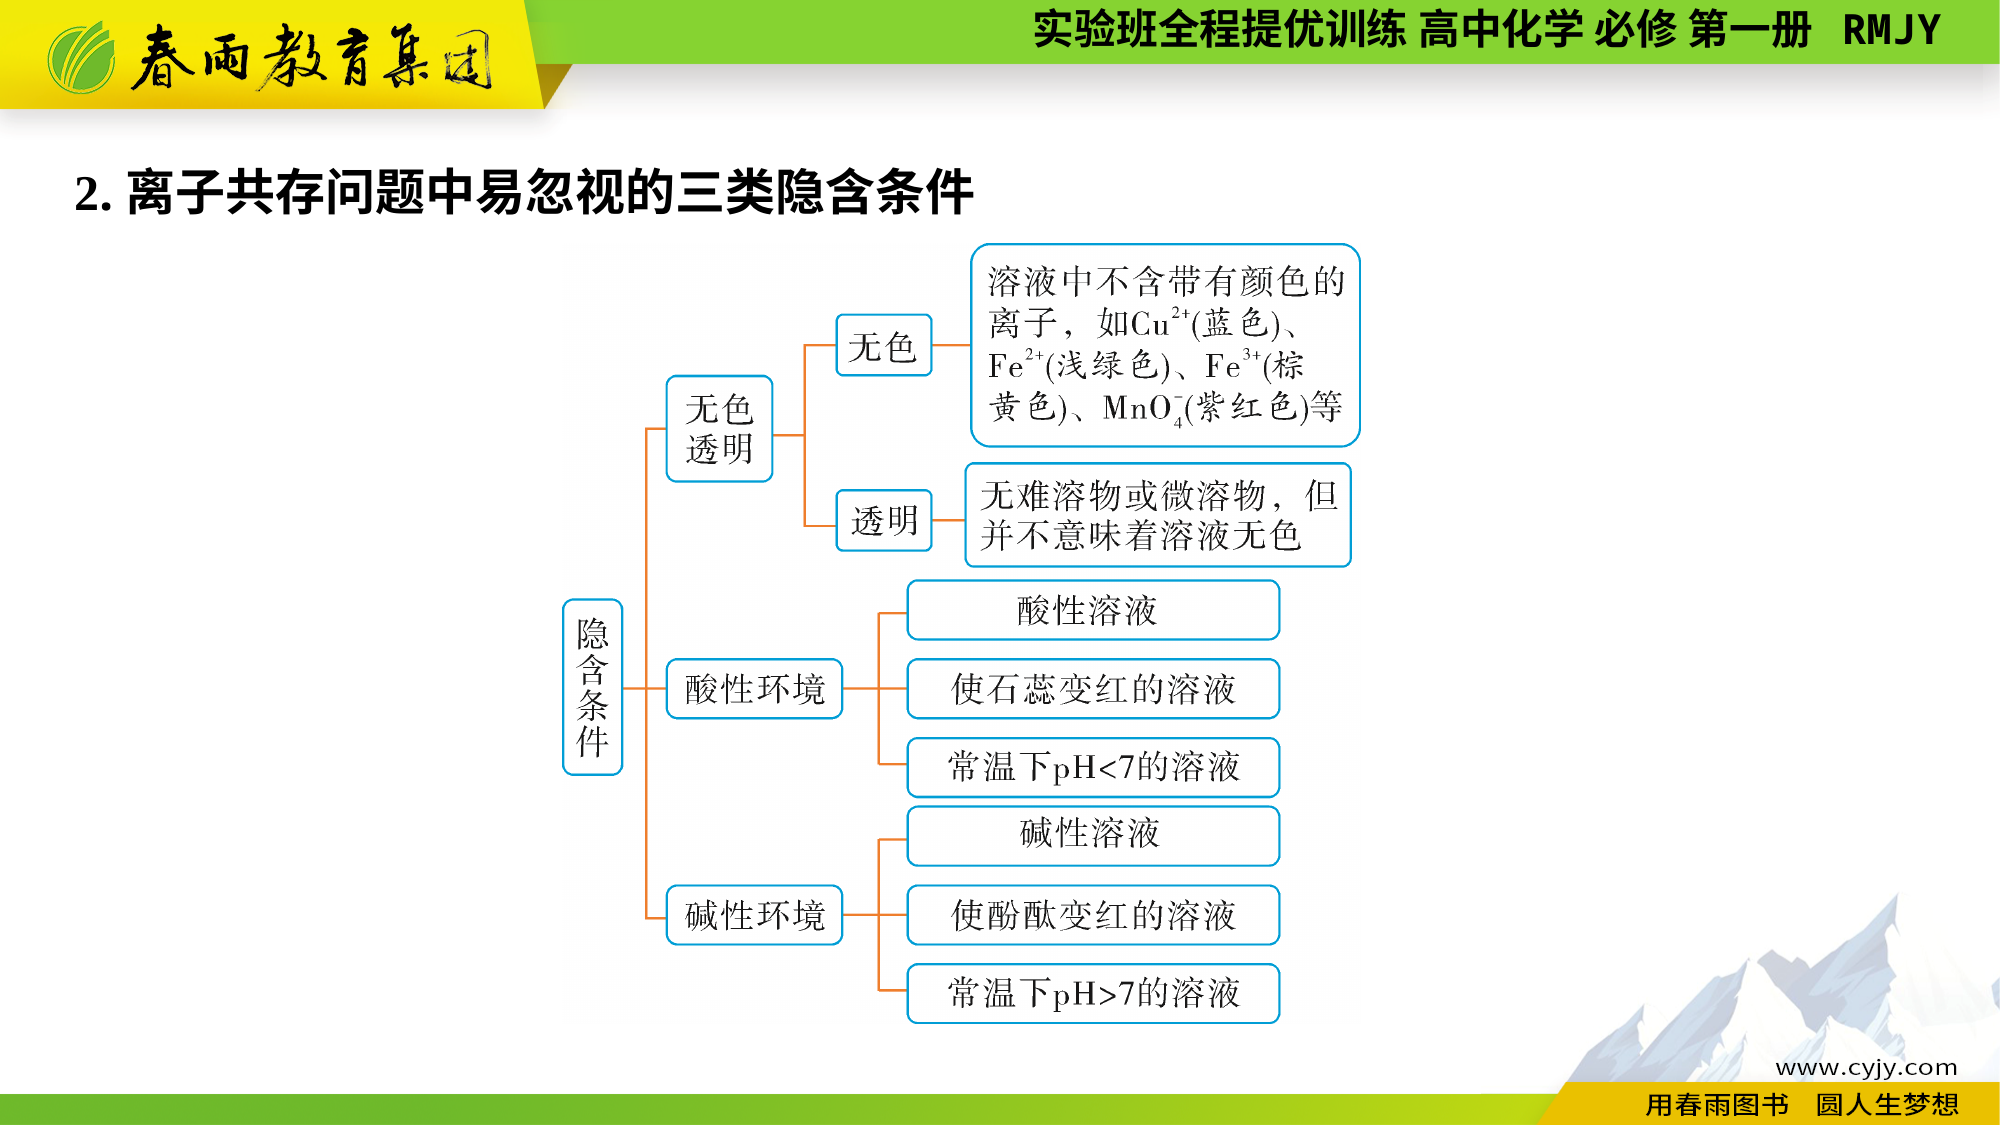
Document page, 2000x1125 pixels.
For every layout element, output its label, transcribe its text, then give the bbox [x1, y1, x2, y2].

picture [0, 0, 2000, 1125]
list 2.离子共存问题中易忽视的三类隐含条件 [59, 122, 1944, 217]
